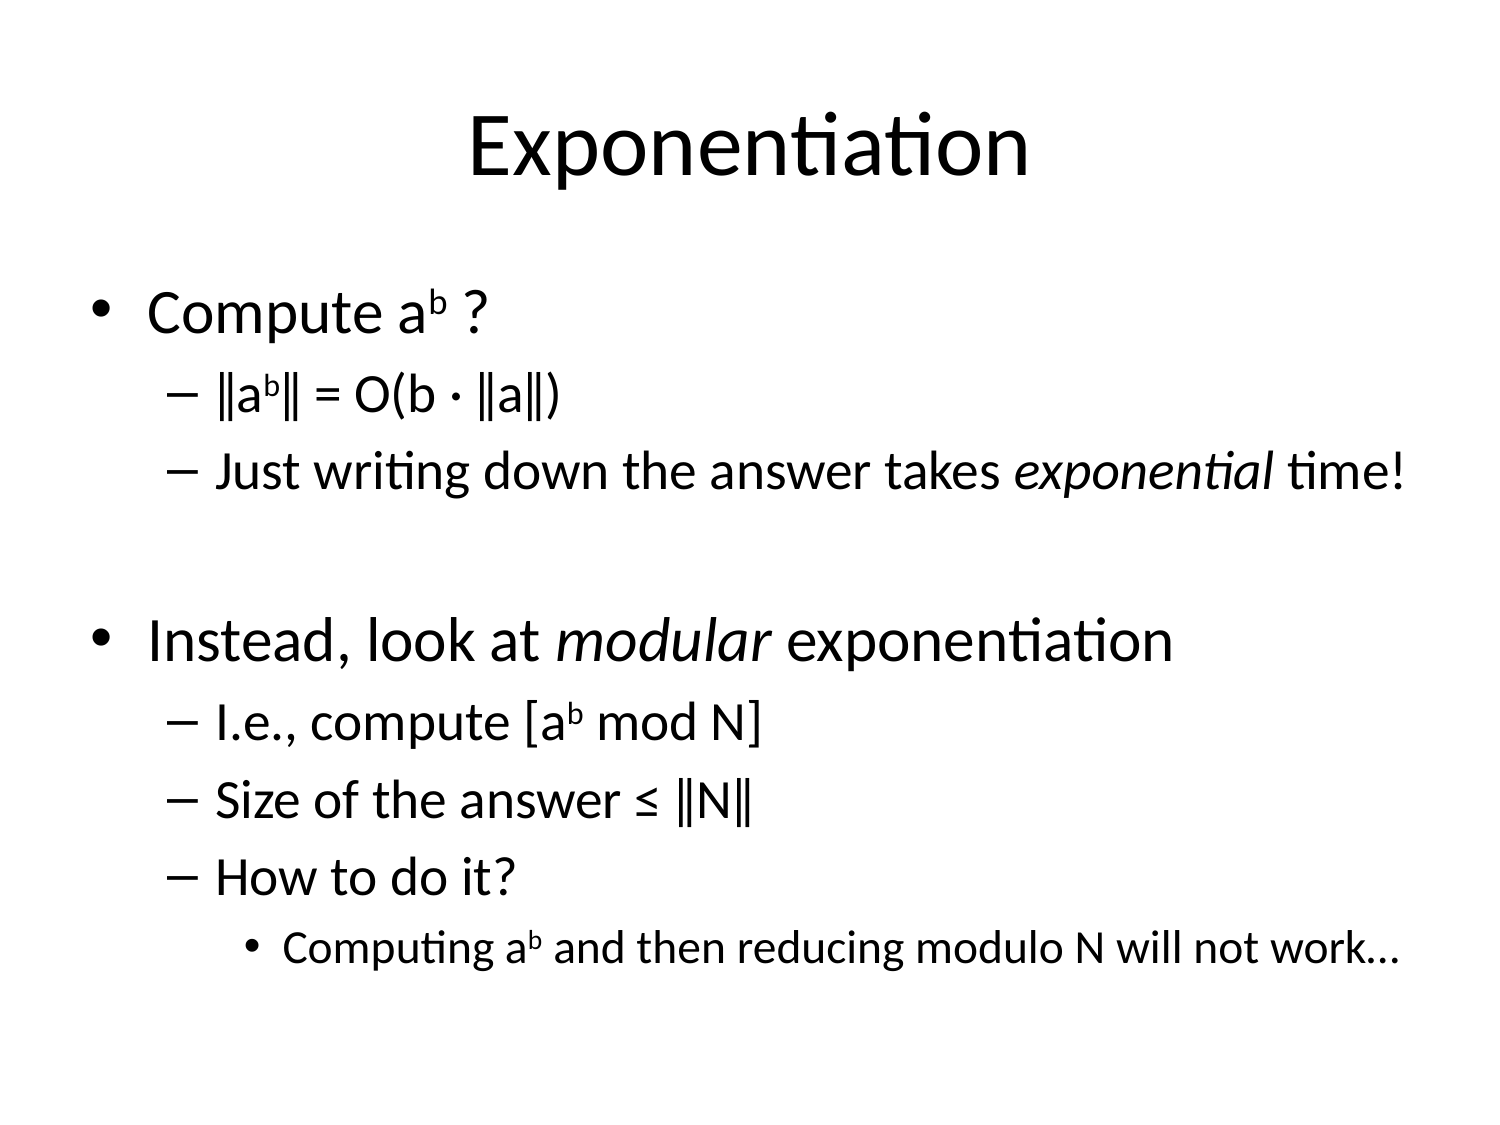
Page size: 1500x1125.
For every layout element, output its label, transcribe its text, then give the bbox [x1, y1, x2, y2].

list Compute ab ? ǁabǁ = O(b · ǁaǁ) Just writing down the answer takes exponential time! Instead, look at modular exponentiation I.e., compute [ab mod N] Size of the answer ≤ ǁNǁ How to do it? Computing ab and then reducing modulo N will not work… [75, 262, 1425, 1005]
title Exponentiation [75, 45, 1425, 233]
